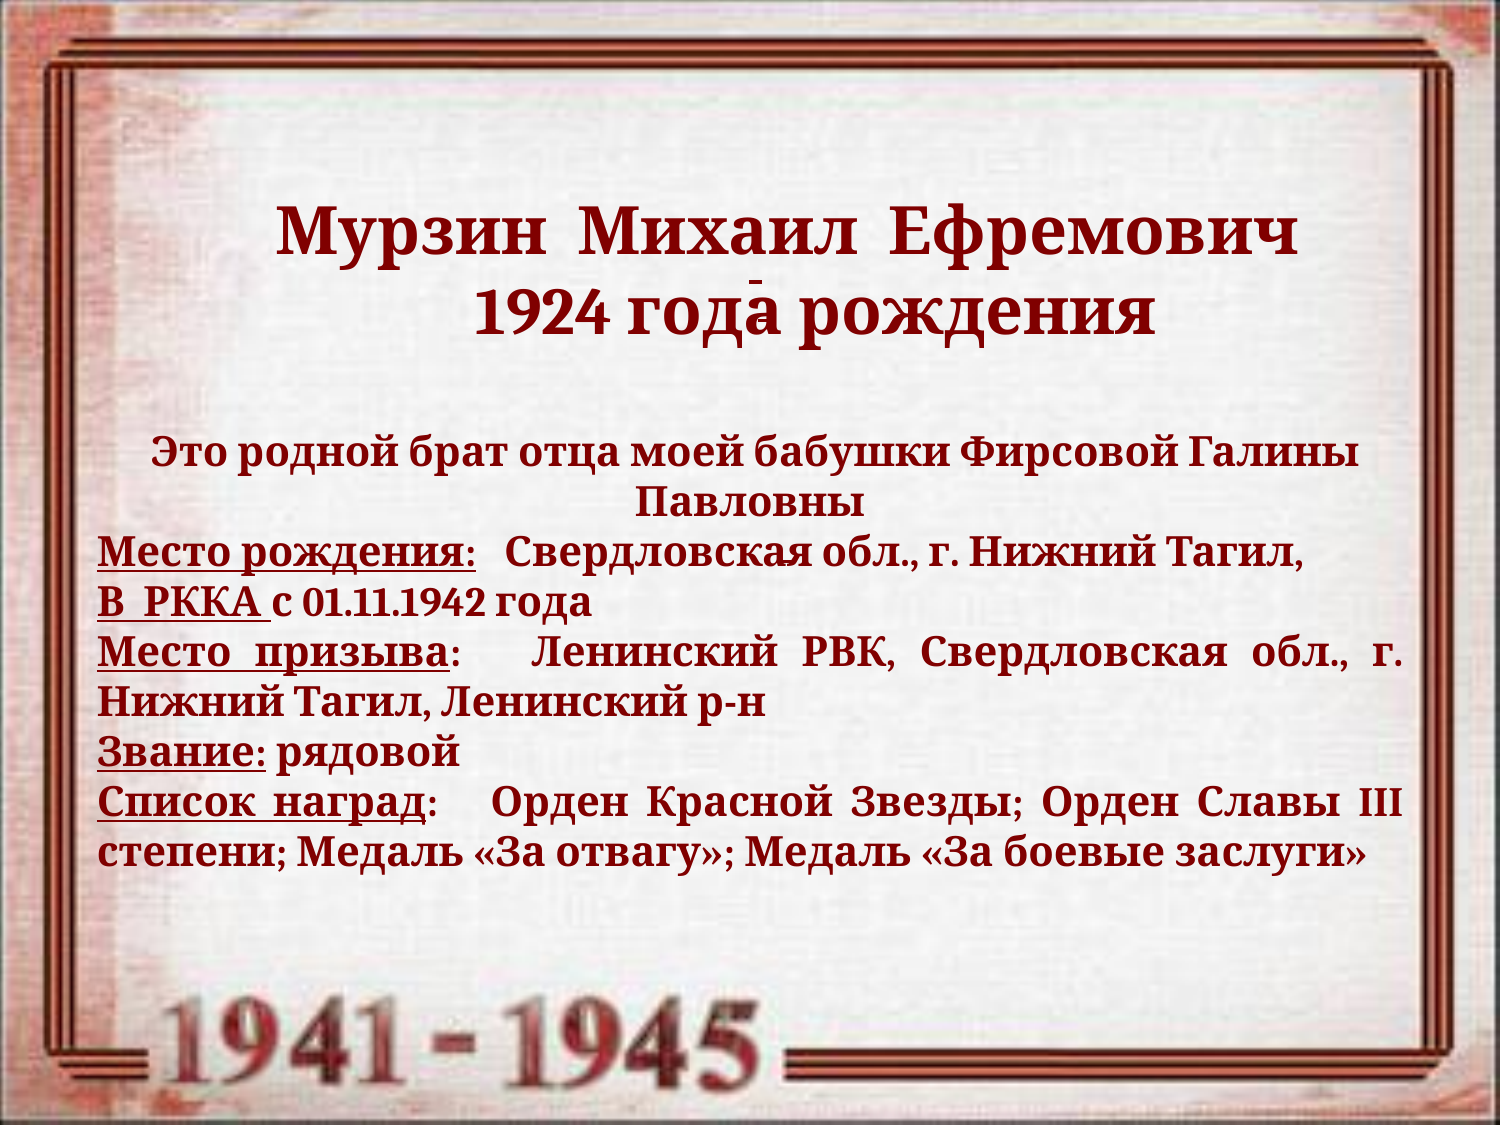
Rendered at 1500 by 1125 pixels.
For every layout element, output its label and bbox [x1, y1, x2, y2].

list [0, 0, 1500, 1125]
